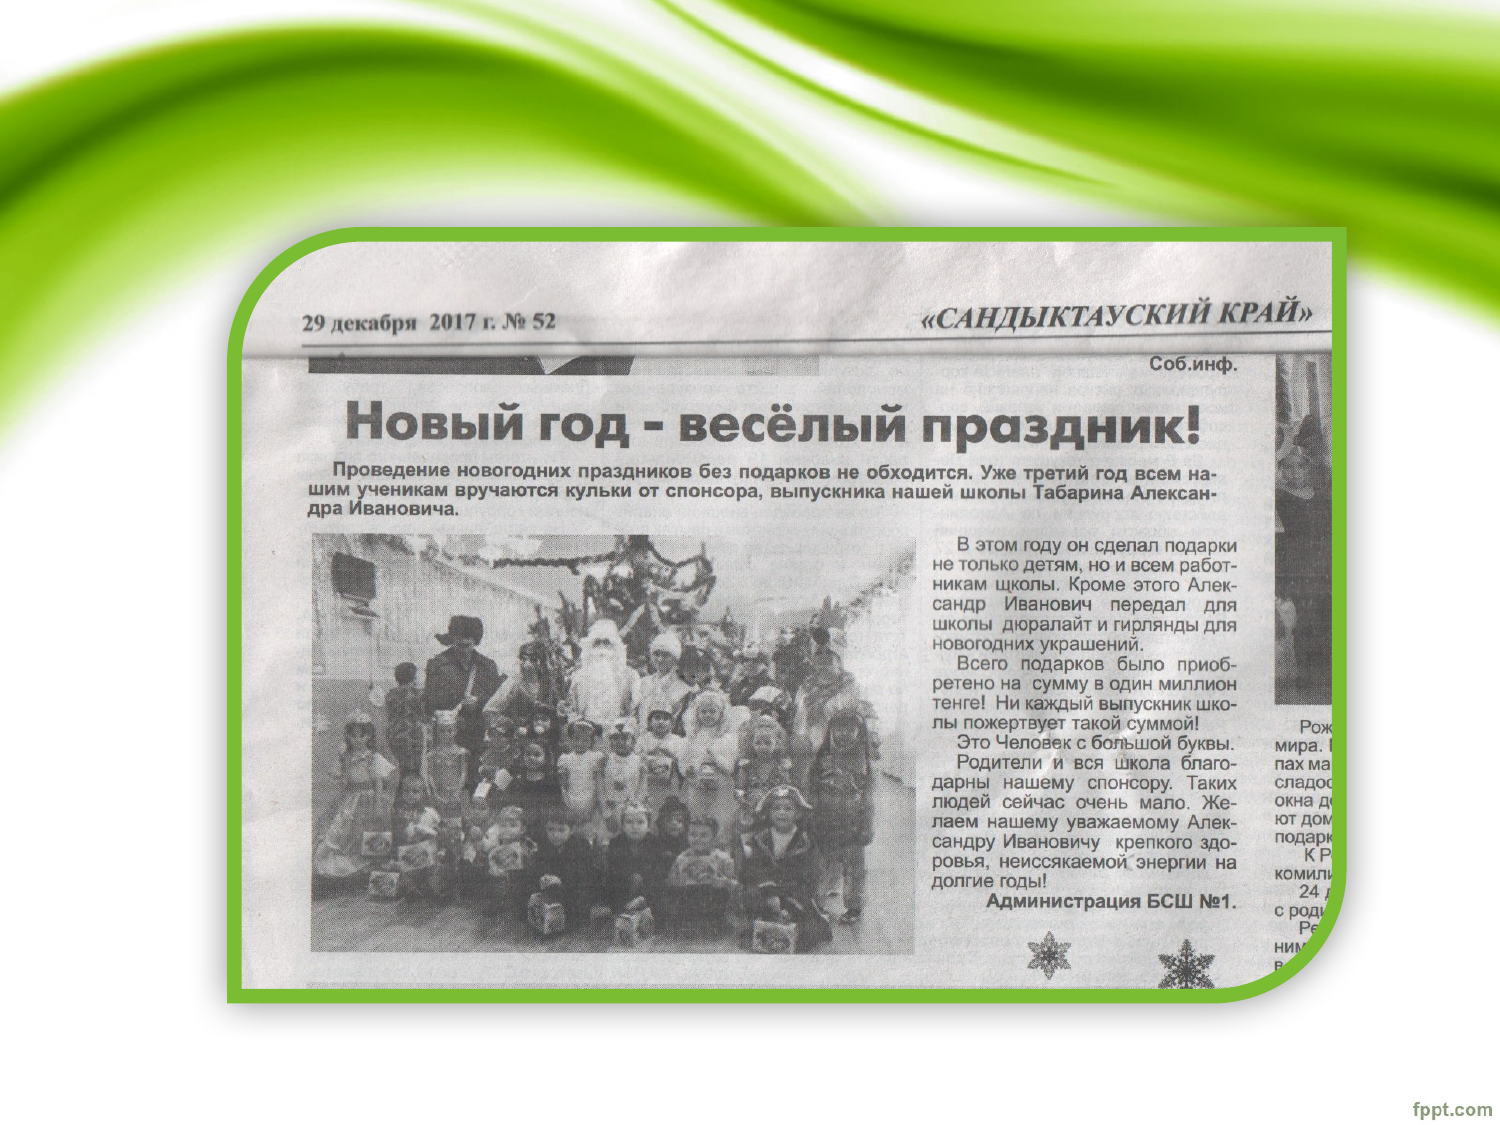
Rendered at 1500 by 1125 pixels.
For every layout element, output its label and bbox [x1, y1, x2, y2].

picture [0, 0, 1500, 1125]
list [234, 234, 1340, 997]
